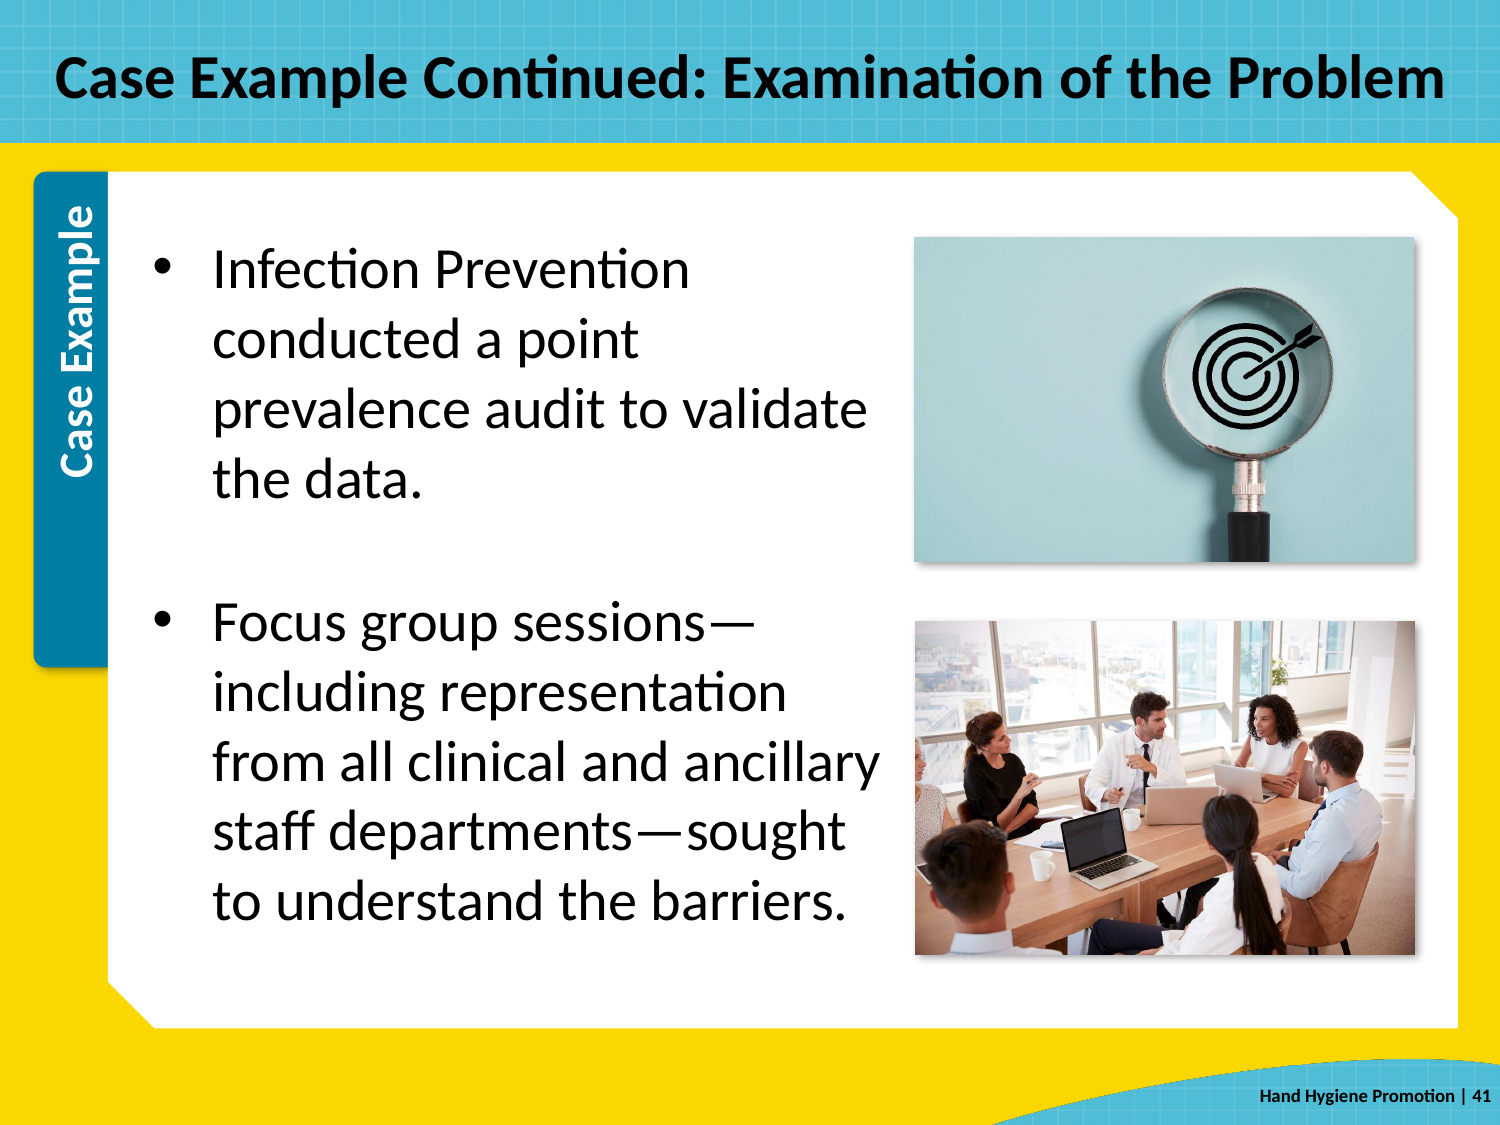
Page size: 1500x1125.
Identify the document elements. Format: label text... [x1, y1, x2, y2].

picture [0, 0, 1500, 1125]
title Case Example Continued: Examination of the Problem [40, 0, 1500, 150]
list Infection Prevention conducted a point prevalence audit to validate the data. Focus group sessions—including representation from all clinical and ancillary staff departments—sought to understand the barriers. [137, 223, 903, 957]
slide_number | 41 [1455, 1065, 1500, 1125]
